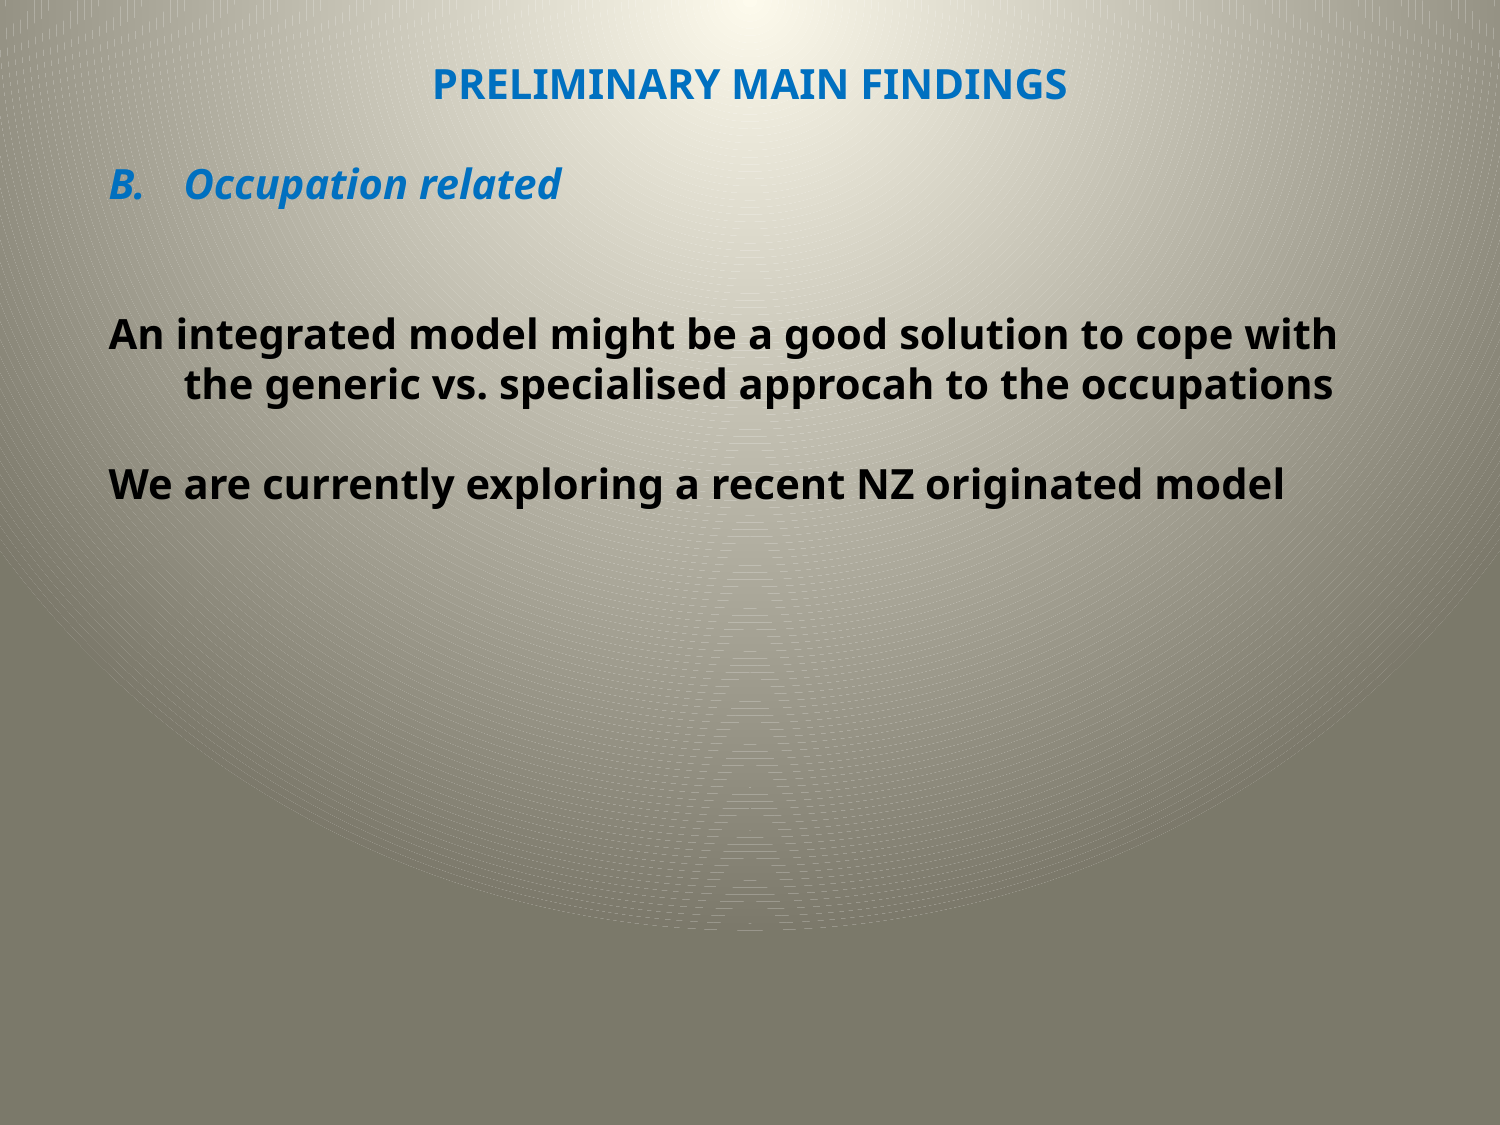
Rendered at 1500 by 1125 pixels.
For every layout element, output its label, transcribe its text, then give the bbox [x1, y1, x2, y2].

text_box PRELIMINARY MAIN FINDINGS Occupation related An integrated model might be a good solution to cope with the generic vs. specialised approcah to the occupations We are currently exploring a recent NZ originated model [93, 0, 1407, 565]
